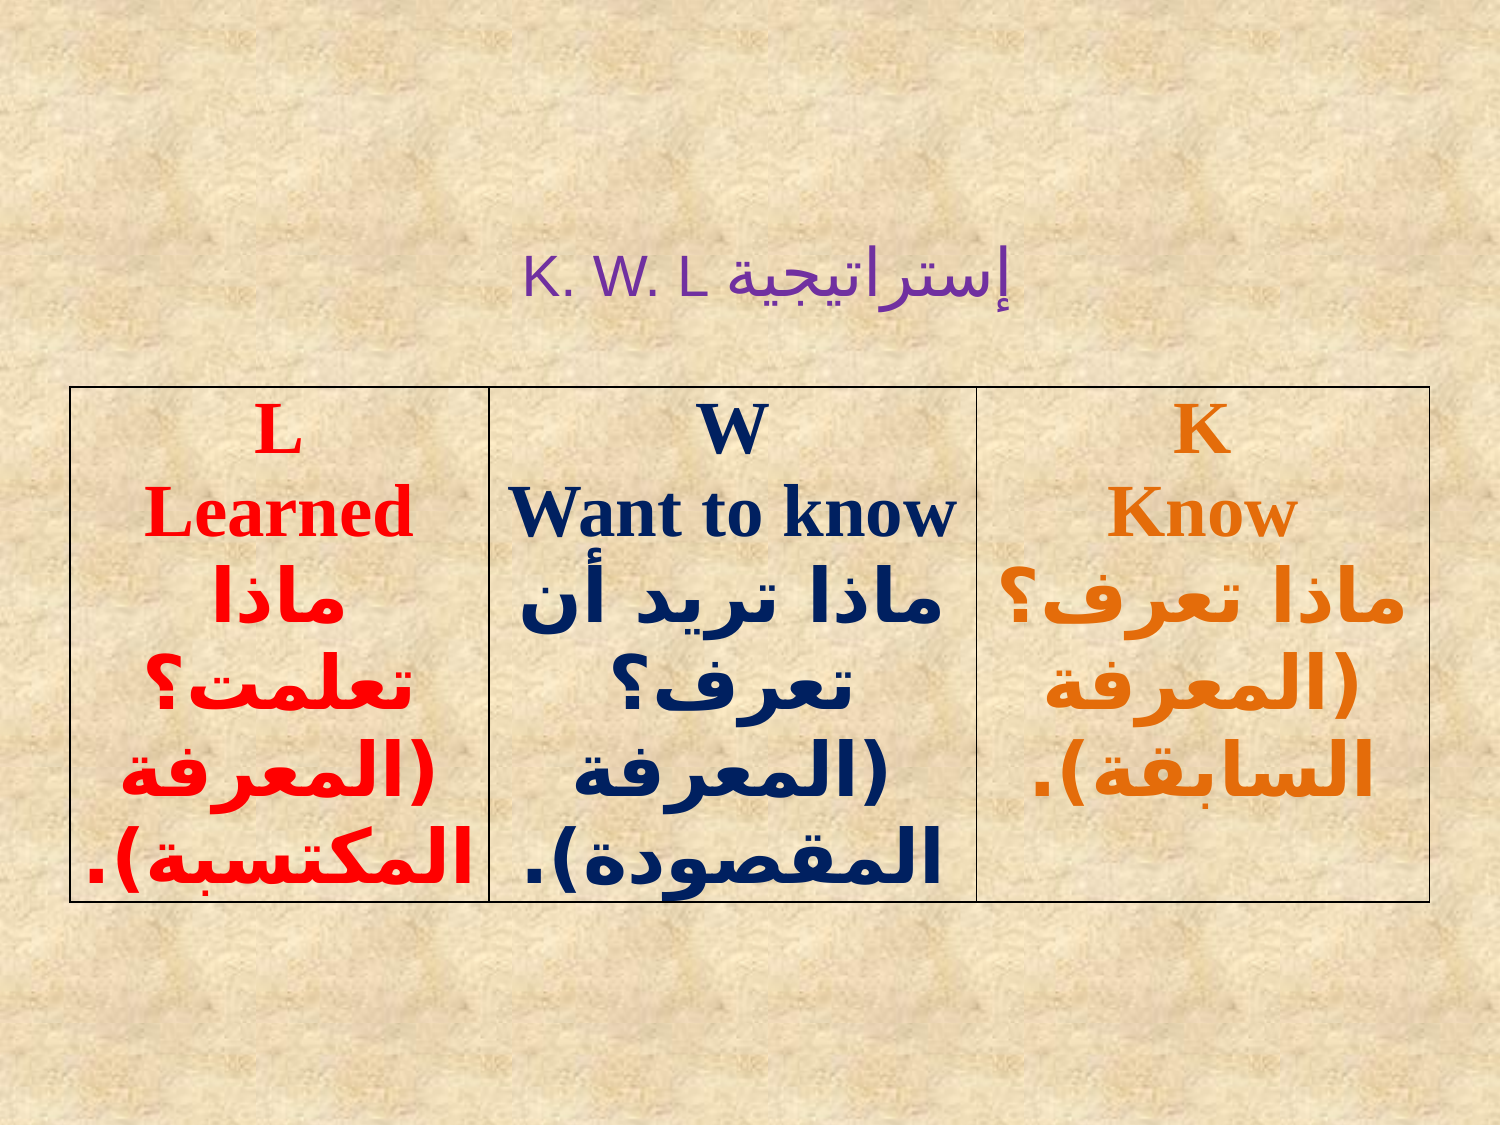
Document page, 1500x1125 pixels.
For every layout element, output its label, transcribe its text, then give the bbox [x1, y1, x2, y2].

table_header K Know ماذا تعرف؟ (المعرفة السابقة). [977, 388, 1429, 901]
picture [0, 0, 1500, 1125]
table_header W Want to know ماذا تريد أن تعرف؟ (المعرفة المقصودة). [490, 388, 976, 901]
table_header L Learned ماذا تعلمت؟ (المعرفة المكتسبة). [71, 388, 488, 901]
text_box إستراتيجية K. W. L [492, 222, 1043, 363]
